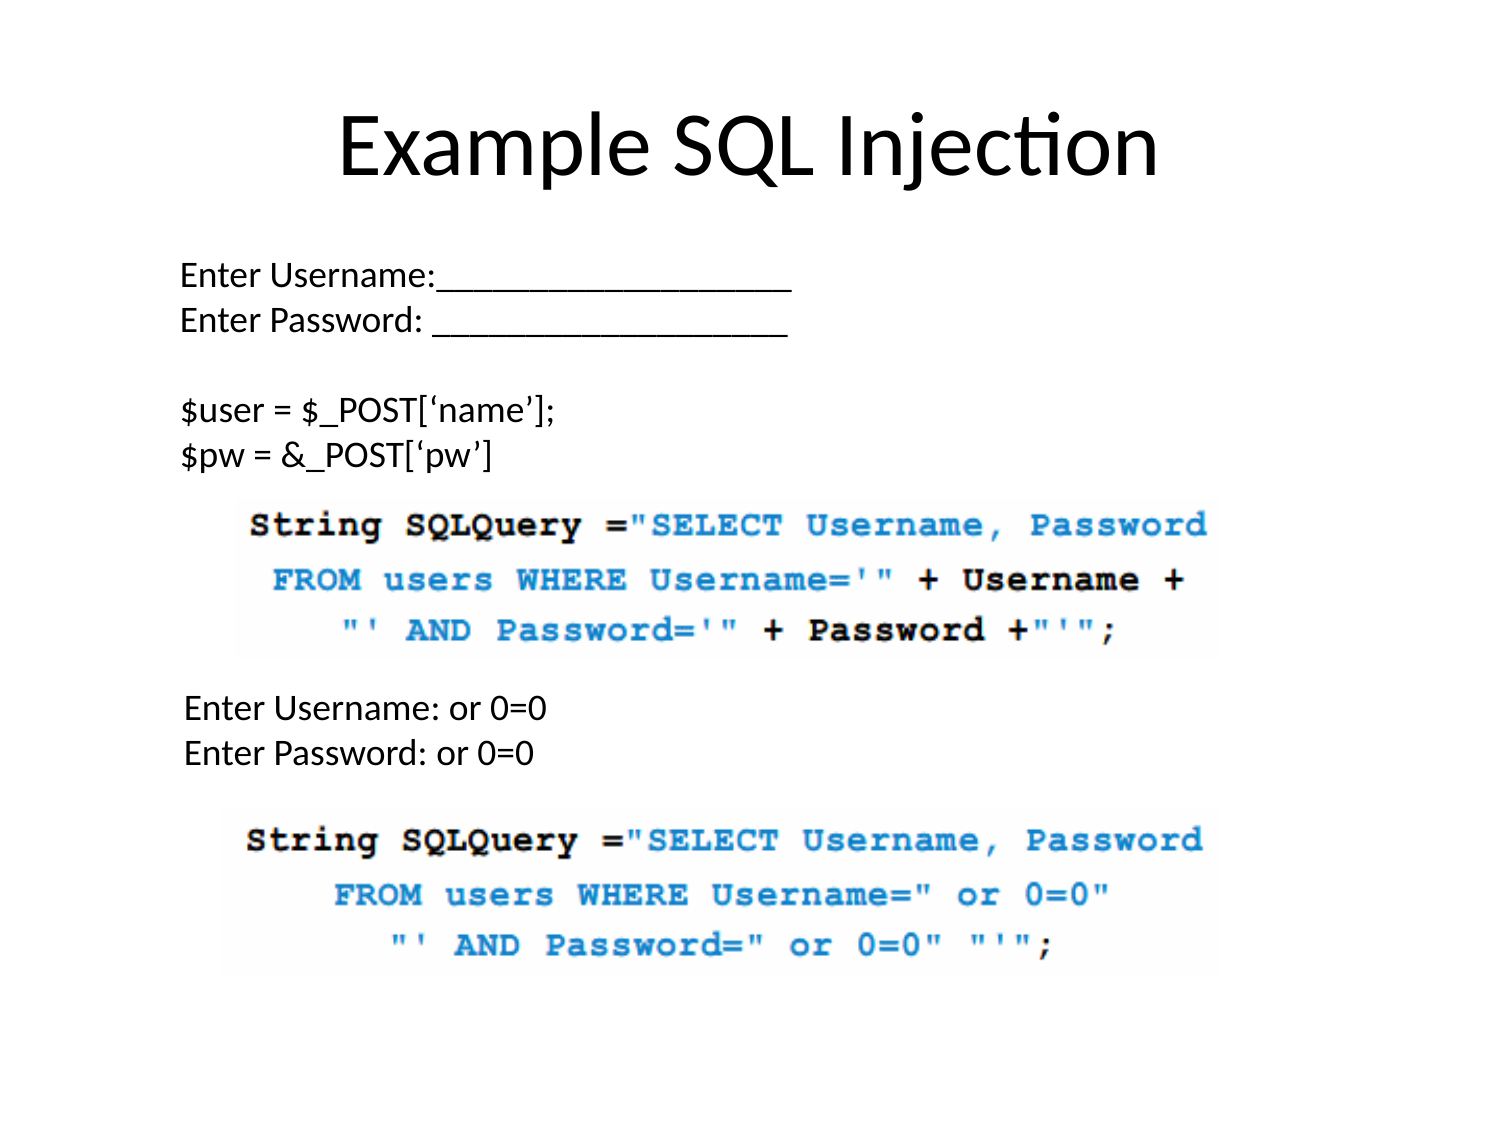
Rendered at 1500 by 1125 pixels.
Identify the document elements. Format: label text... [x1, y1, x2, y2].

text_box Enter Username:___________________ Enter Password: ___________________ $user = $_POST[‘name’]; $pw = &_POST[‘pw’] [165, 242, 1056, 482]
picture [235, 498, 1220, 660]
text_box Enter Username: or 0=0 Enter Password: or 0=0 [168, 675, 1060, 781]
picture [220, 809, 1220, 977]
title Example SQL Injection [75, 45, 1425, 233]
